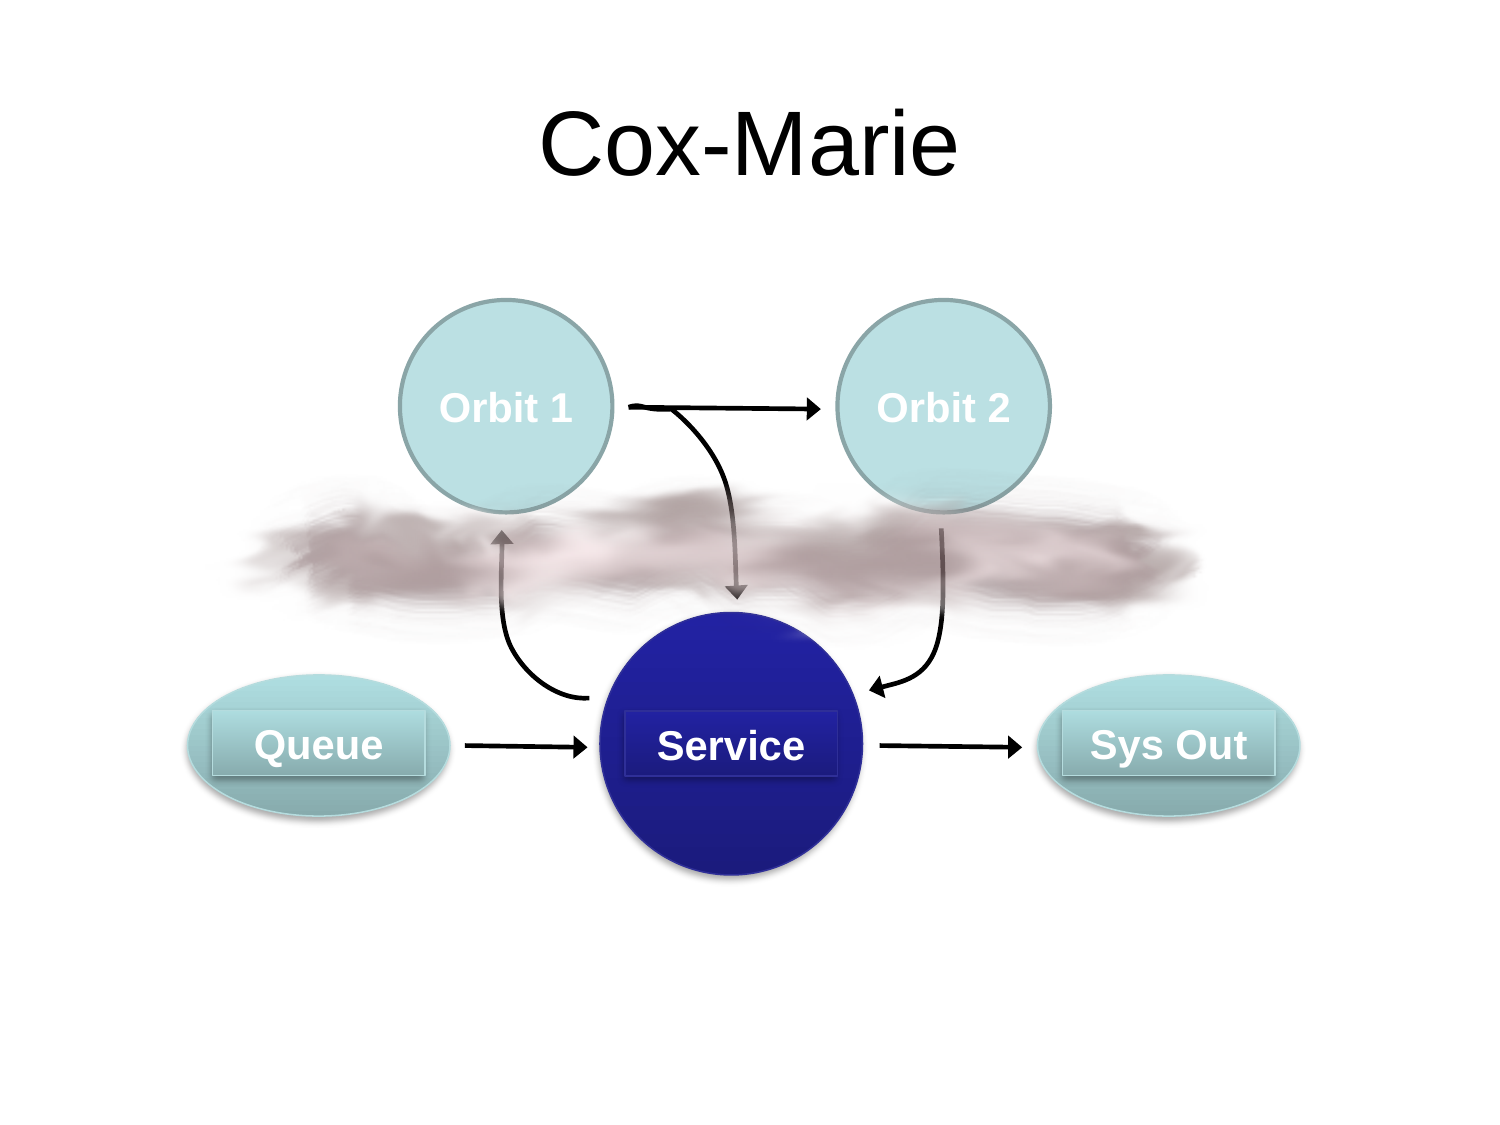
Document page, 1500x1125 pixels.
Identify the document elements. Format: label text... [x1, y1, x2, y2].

text_box [529, 673, 590, 699]
title Cox-Marie [74, 44, 1426, 233]
picture [205, 455, 1273, 665]
text_box Orbit 2 [835, 297, 1053, 454]
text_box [599, 673, 863, 876]
text_box [634, 418, 713, 454]
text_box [1037, 674, 1301, 817]
text_box [868, 673, 919, 698]
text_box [187, 674, 451, 817]
text_box Orbit 1 [397, 297, 615, 454]
